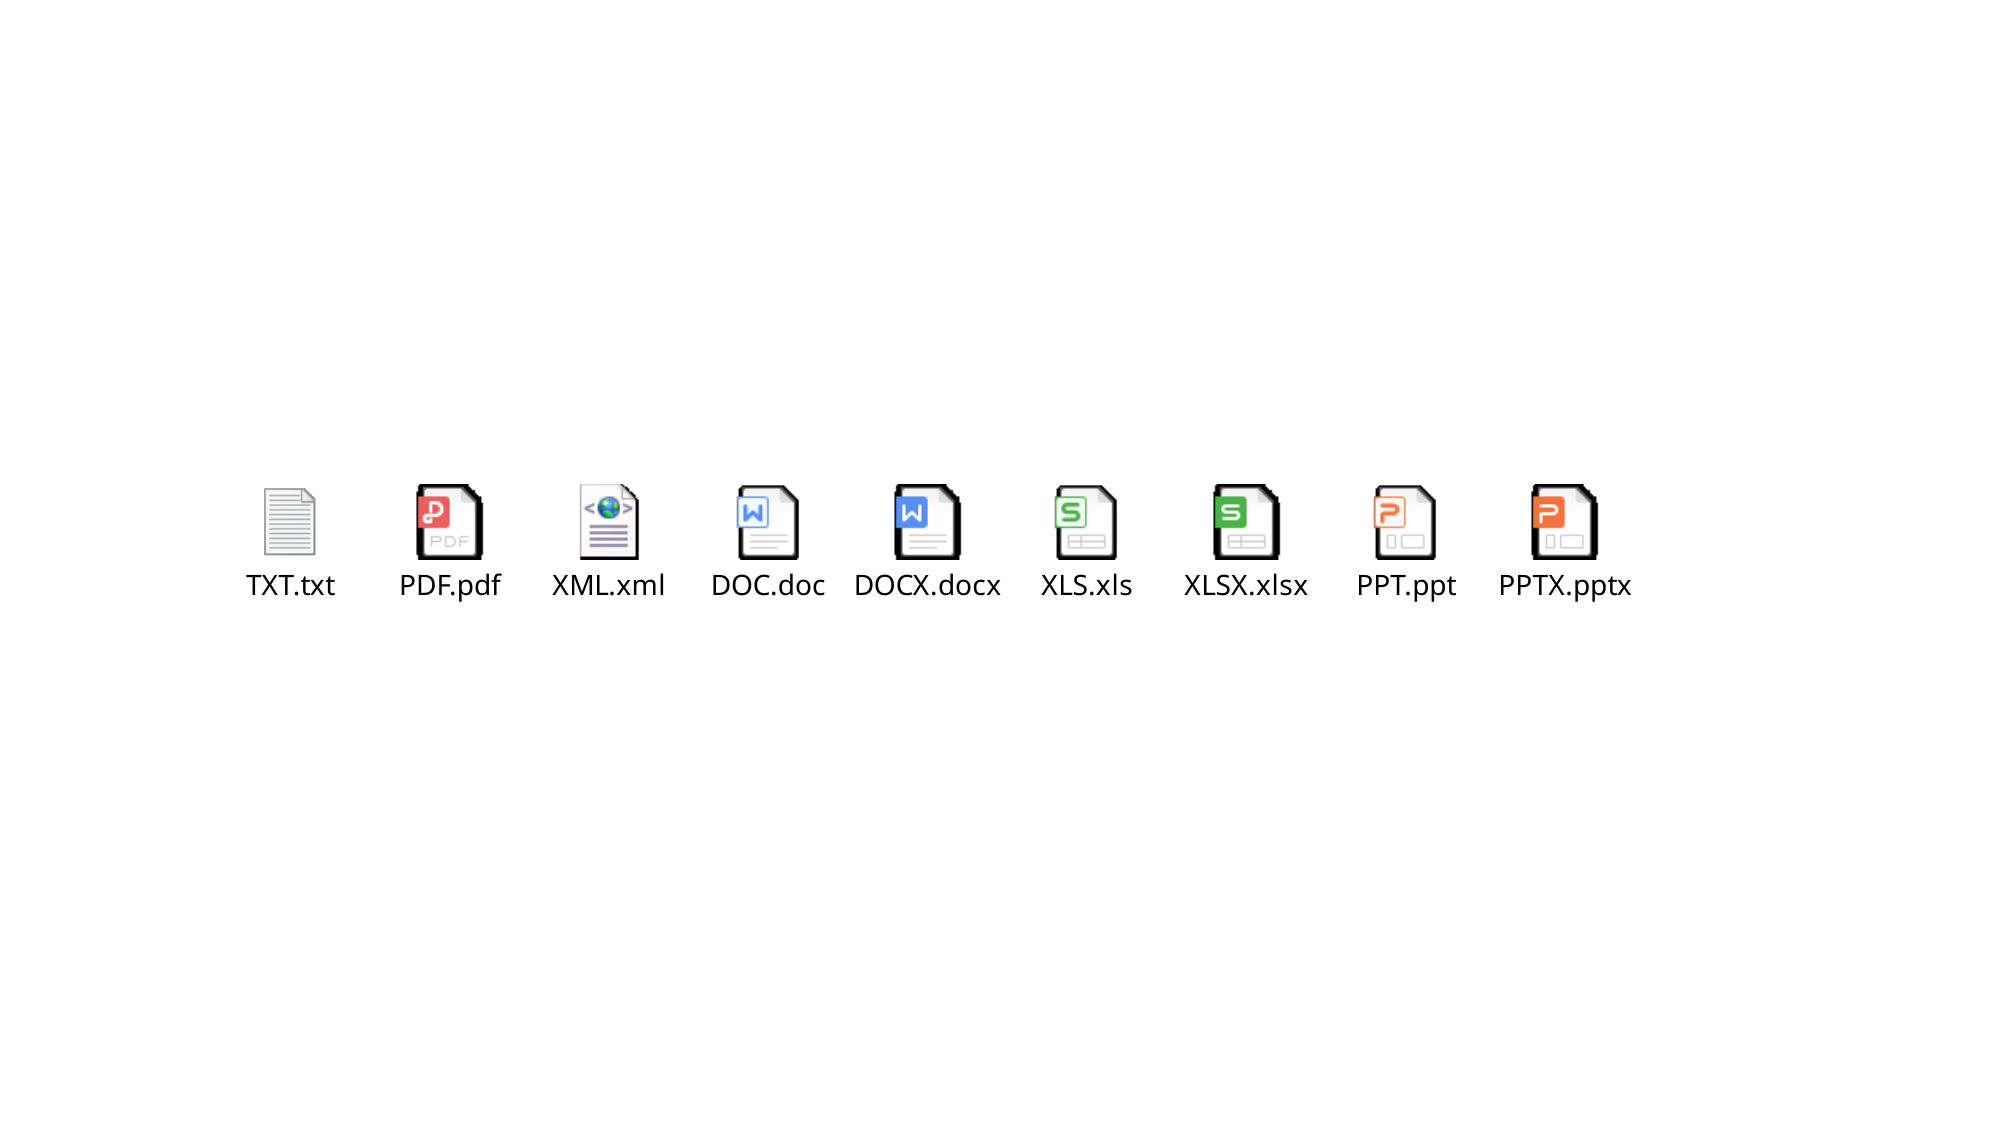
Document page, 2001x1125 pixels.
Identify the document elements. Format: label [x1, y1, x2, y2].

text_box [529, 484, 688, 641]
text_box [1326, 484, 1485, 641]
text_box [1167, 484, 1326, 641]
text_box [1485, 484, 1646, 641]
text_box [688, 484, 848, 641]
text_box [848, 484, 1007, 641]
text_box [1007, 484, 1167, 641]
text_box [210, 484, 370, 641]
text_box [370, 484, 529, 641]
